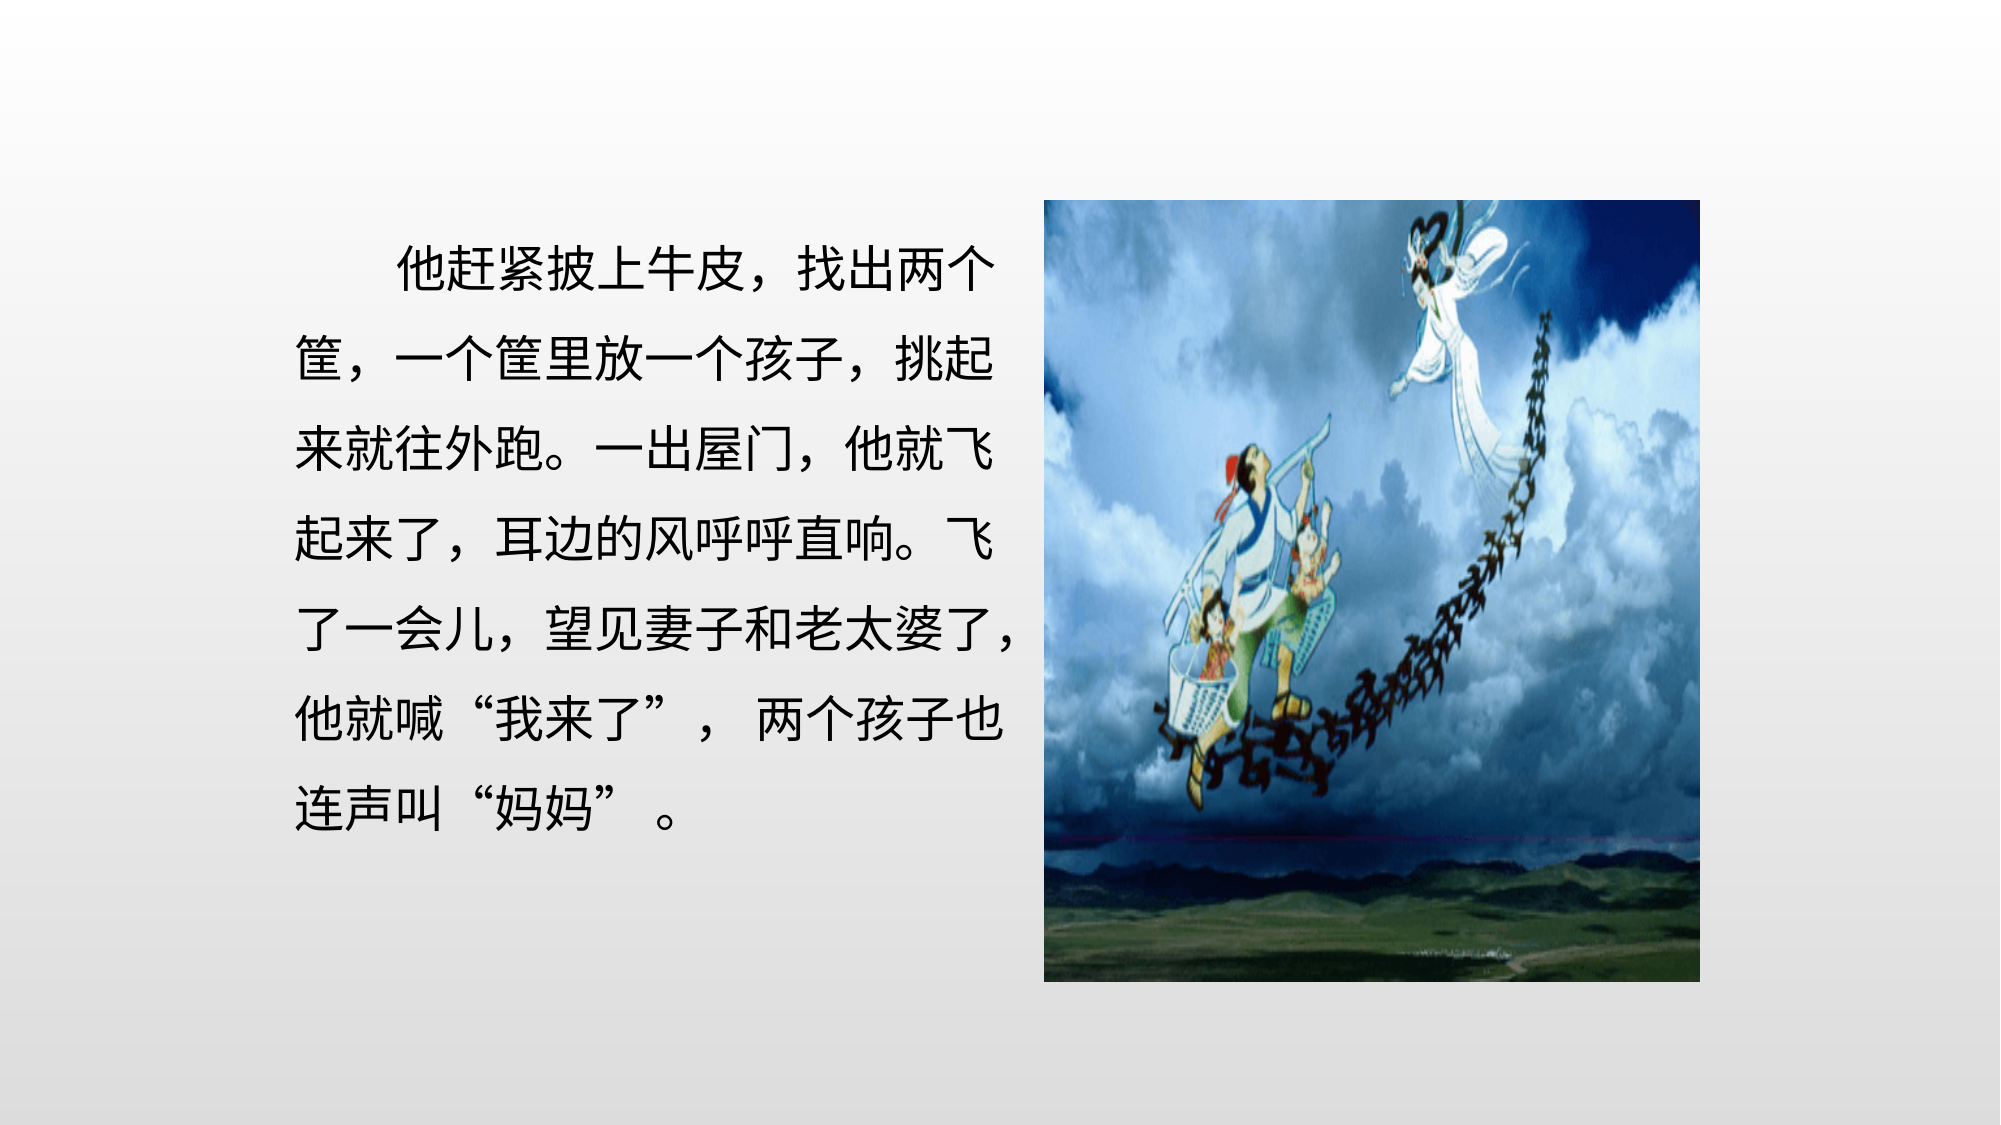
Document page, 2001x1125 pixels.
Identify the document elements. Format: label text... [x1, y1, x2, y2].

text_box 他赶紧披上牛皮，找出两个筐，一个筐里放一个孩子，挑起来就往外跑。一出屋门，他就飞起来了，耳边的风呼呼直响。飞了一会儿，望见妻子和老太婆了，他就喊“我来了”， 两个孩子也连声叫“妈妈” 。 [279, 200, 1044, 845]
picture [1044, 200, 1700, 982]
